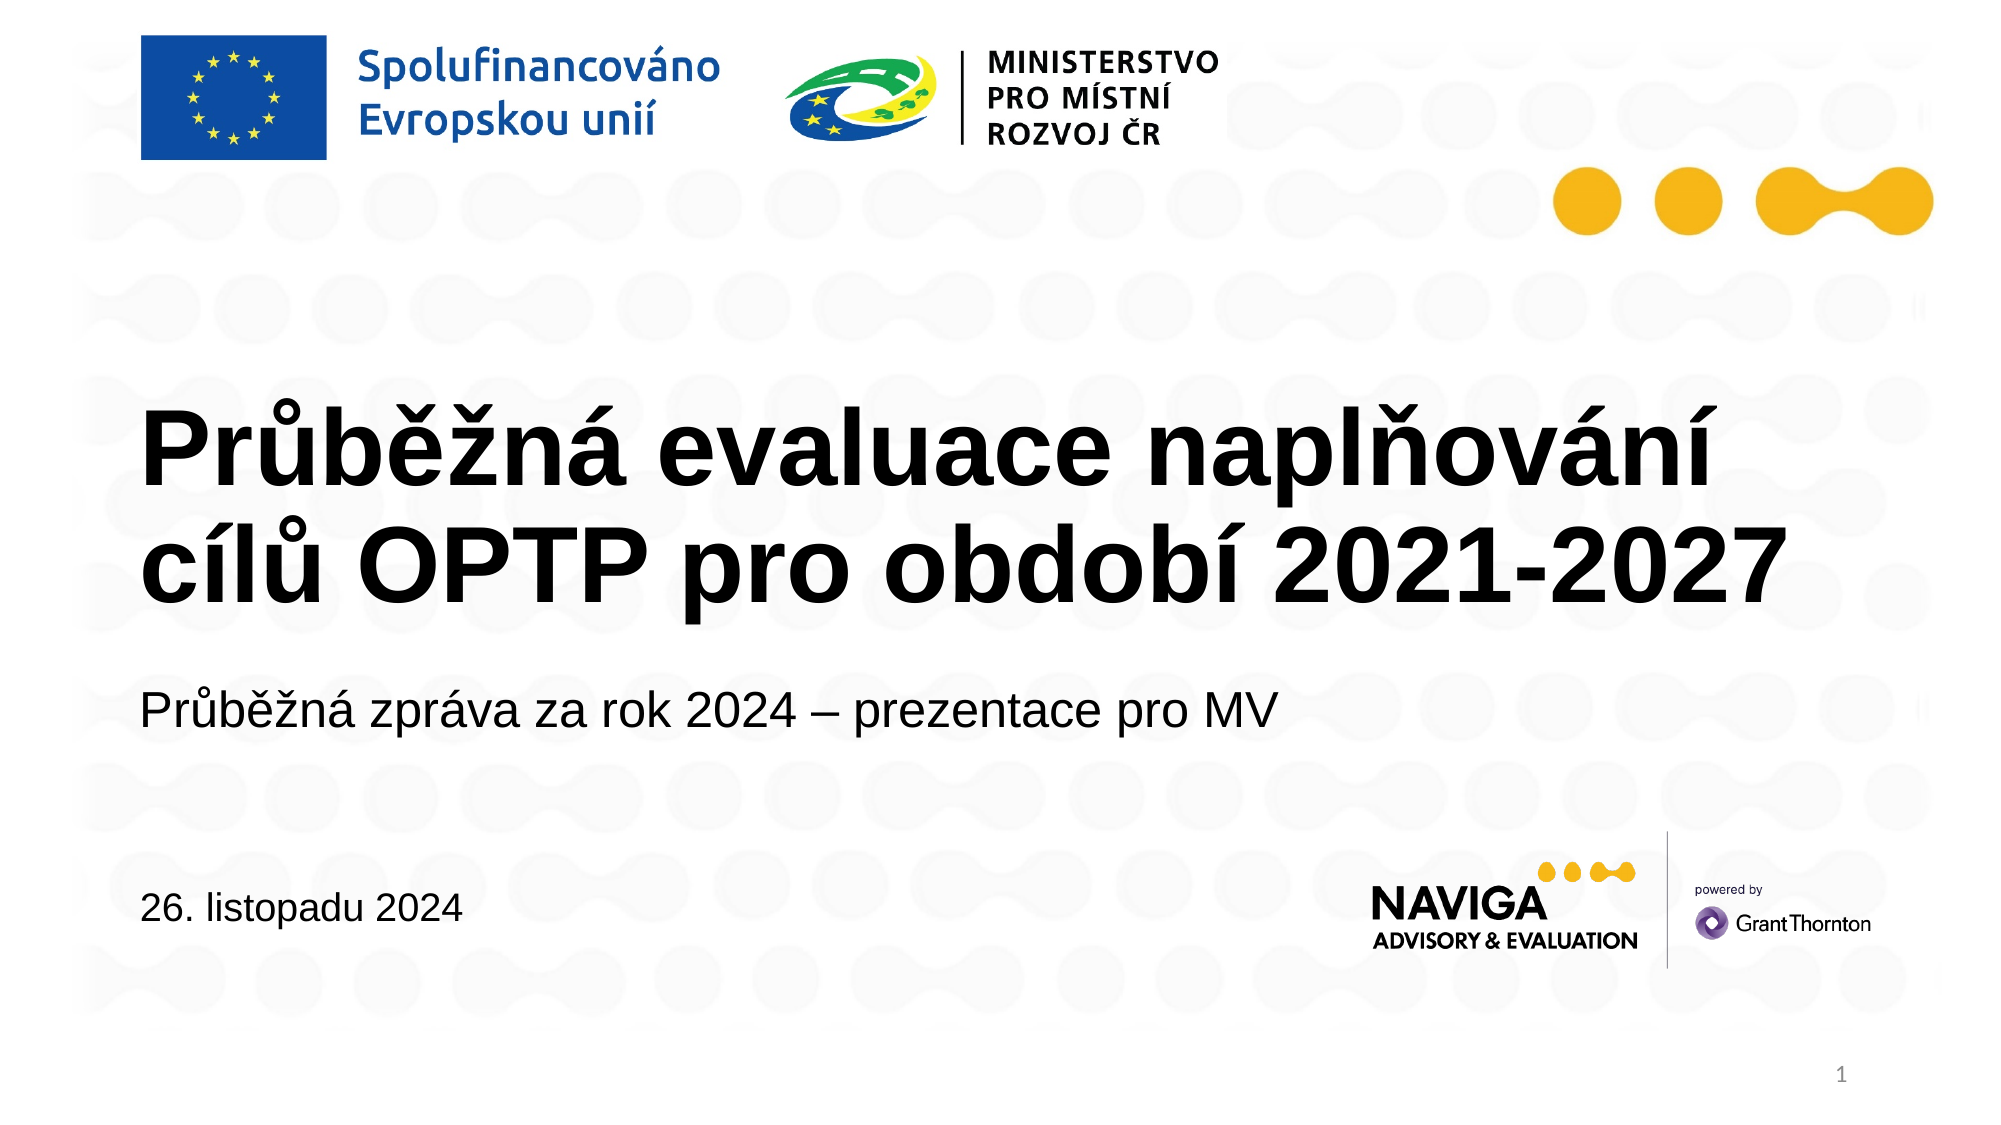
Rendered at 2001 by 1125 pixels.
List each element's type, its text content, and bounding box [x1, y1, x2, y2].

title Průběžná evaluace naplňování cílů OPTP pro období 2021-2027 [124, 216, 1876, 764]
picture [100, 31, 1943, 1004]
slide_number 1 [1412, 1042, 1863, 1103]
subtitle Průběžná zpráva za rok 2024 – prezentace pro MV 26. listopadu 2024 [124, 676, 1481, 938]
